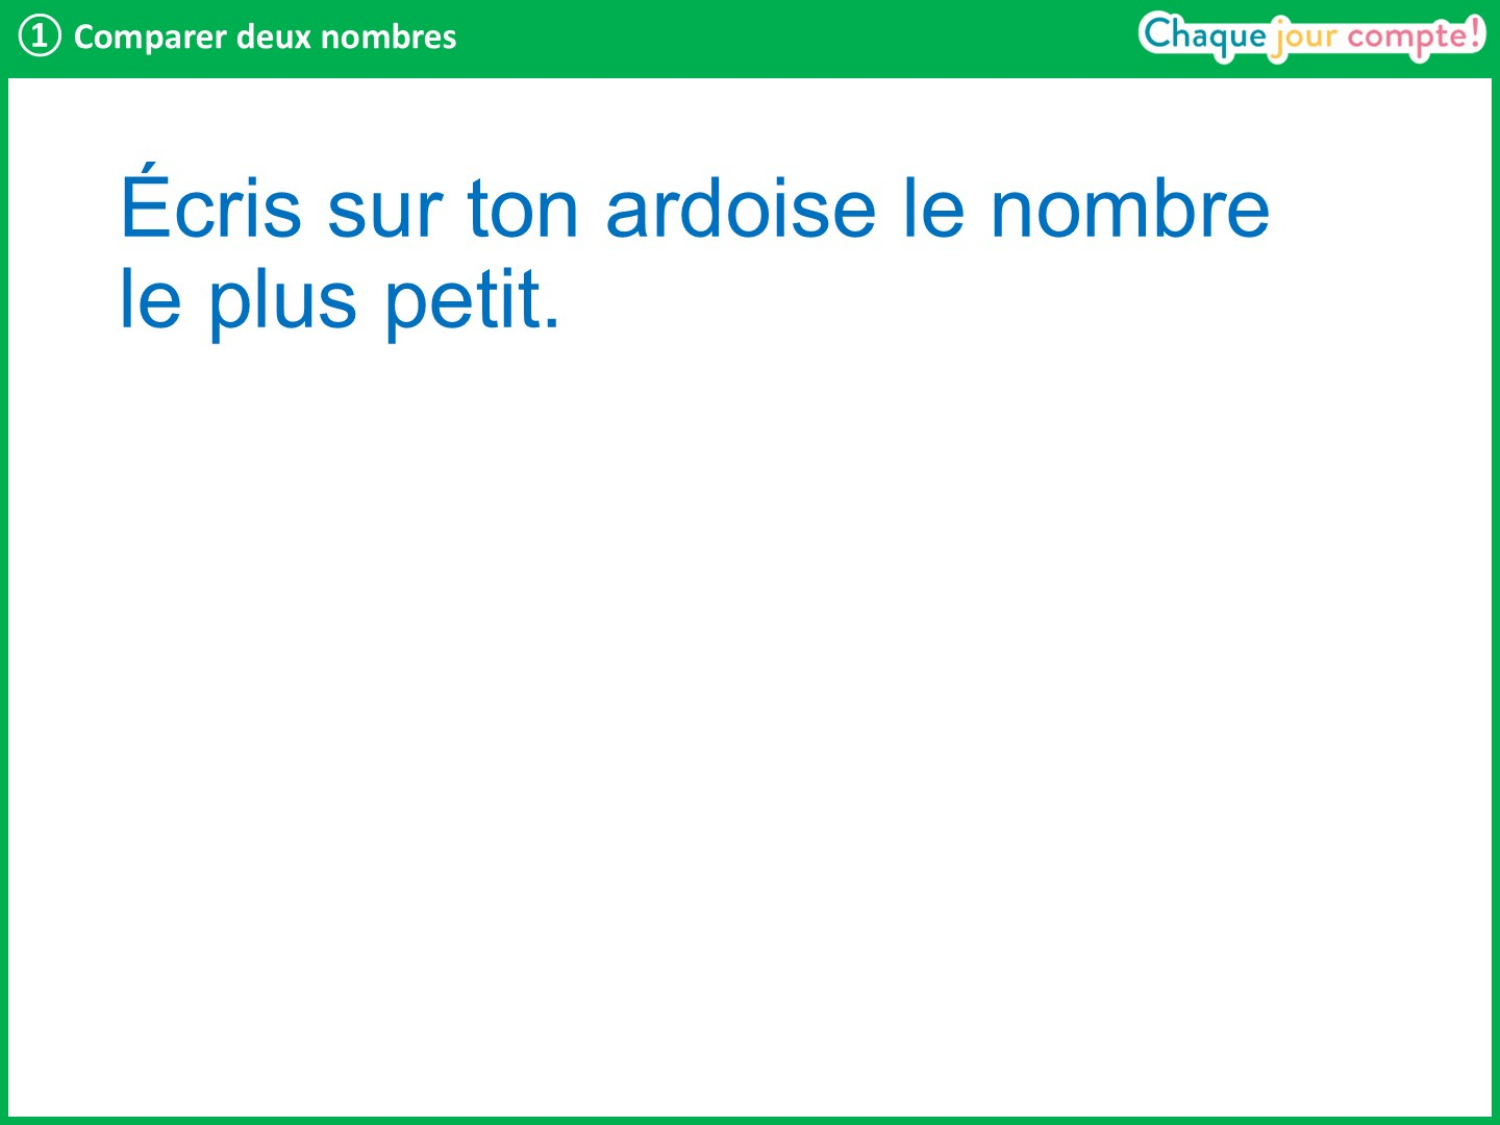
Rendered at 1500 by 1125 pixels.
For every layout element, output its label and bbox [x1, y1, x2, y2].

list [0, 0, 1500, 1125]
